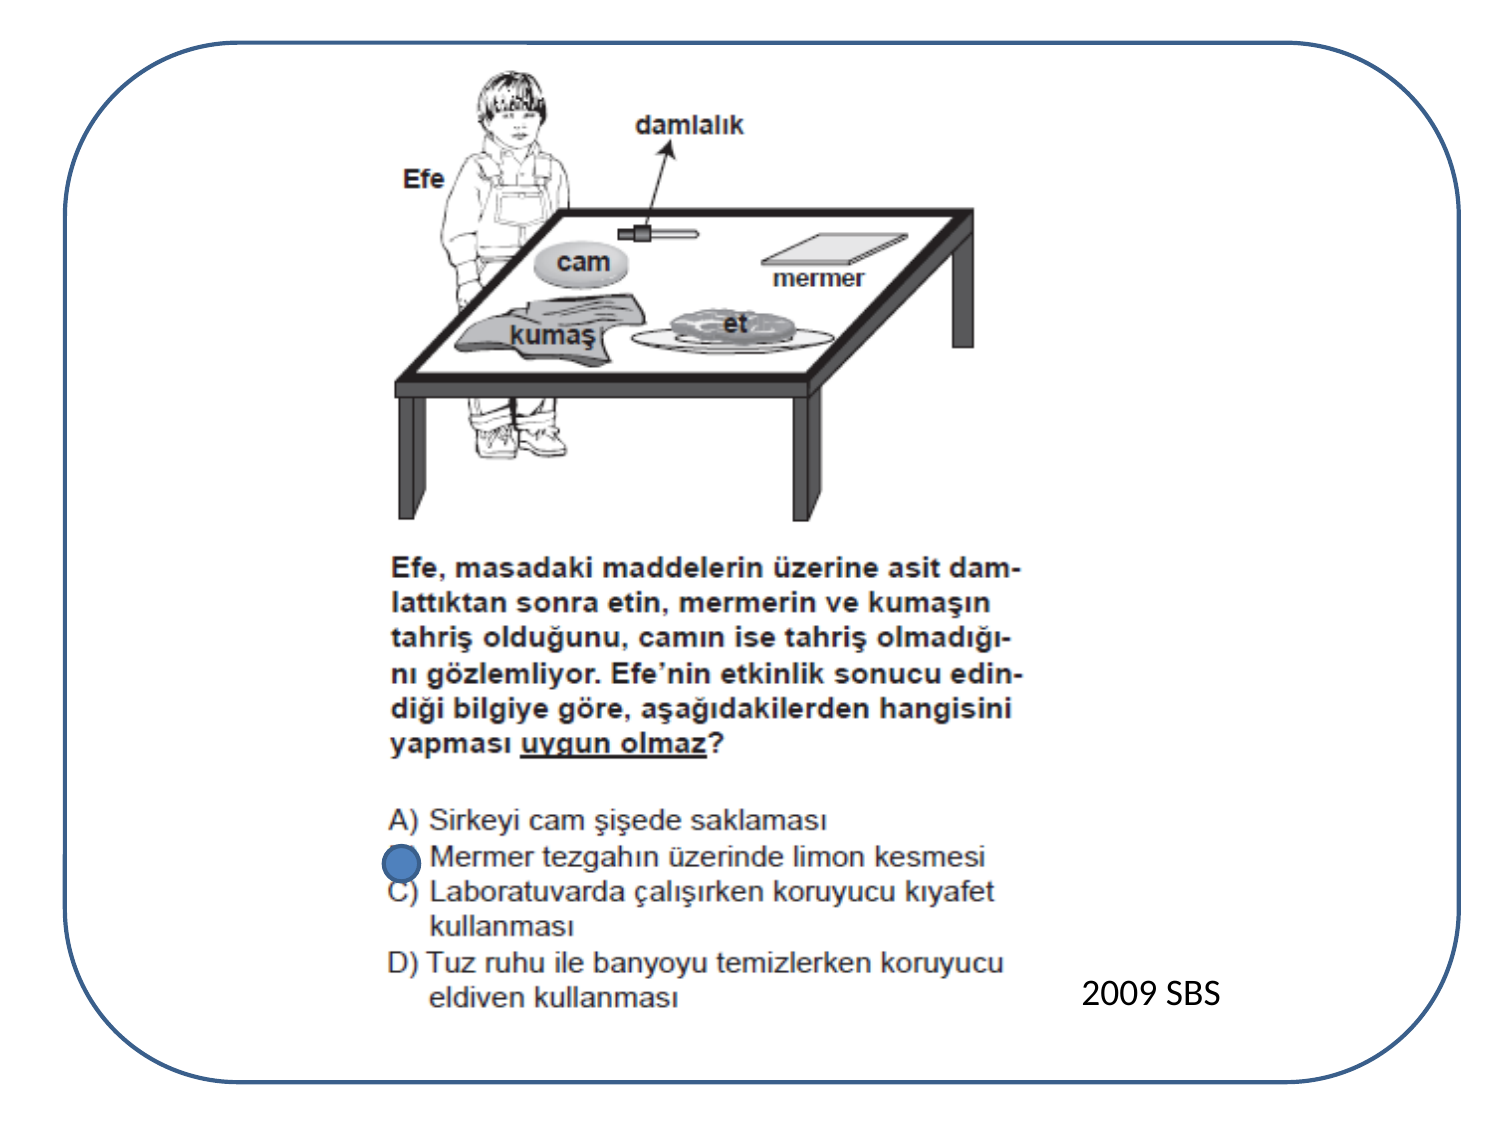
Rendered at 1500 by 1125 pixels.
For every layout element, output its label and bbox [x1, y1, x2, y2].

text_box [62, 40, 1461, 1085]
picture [374, 46, 1082, 1054]
